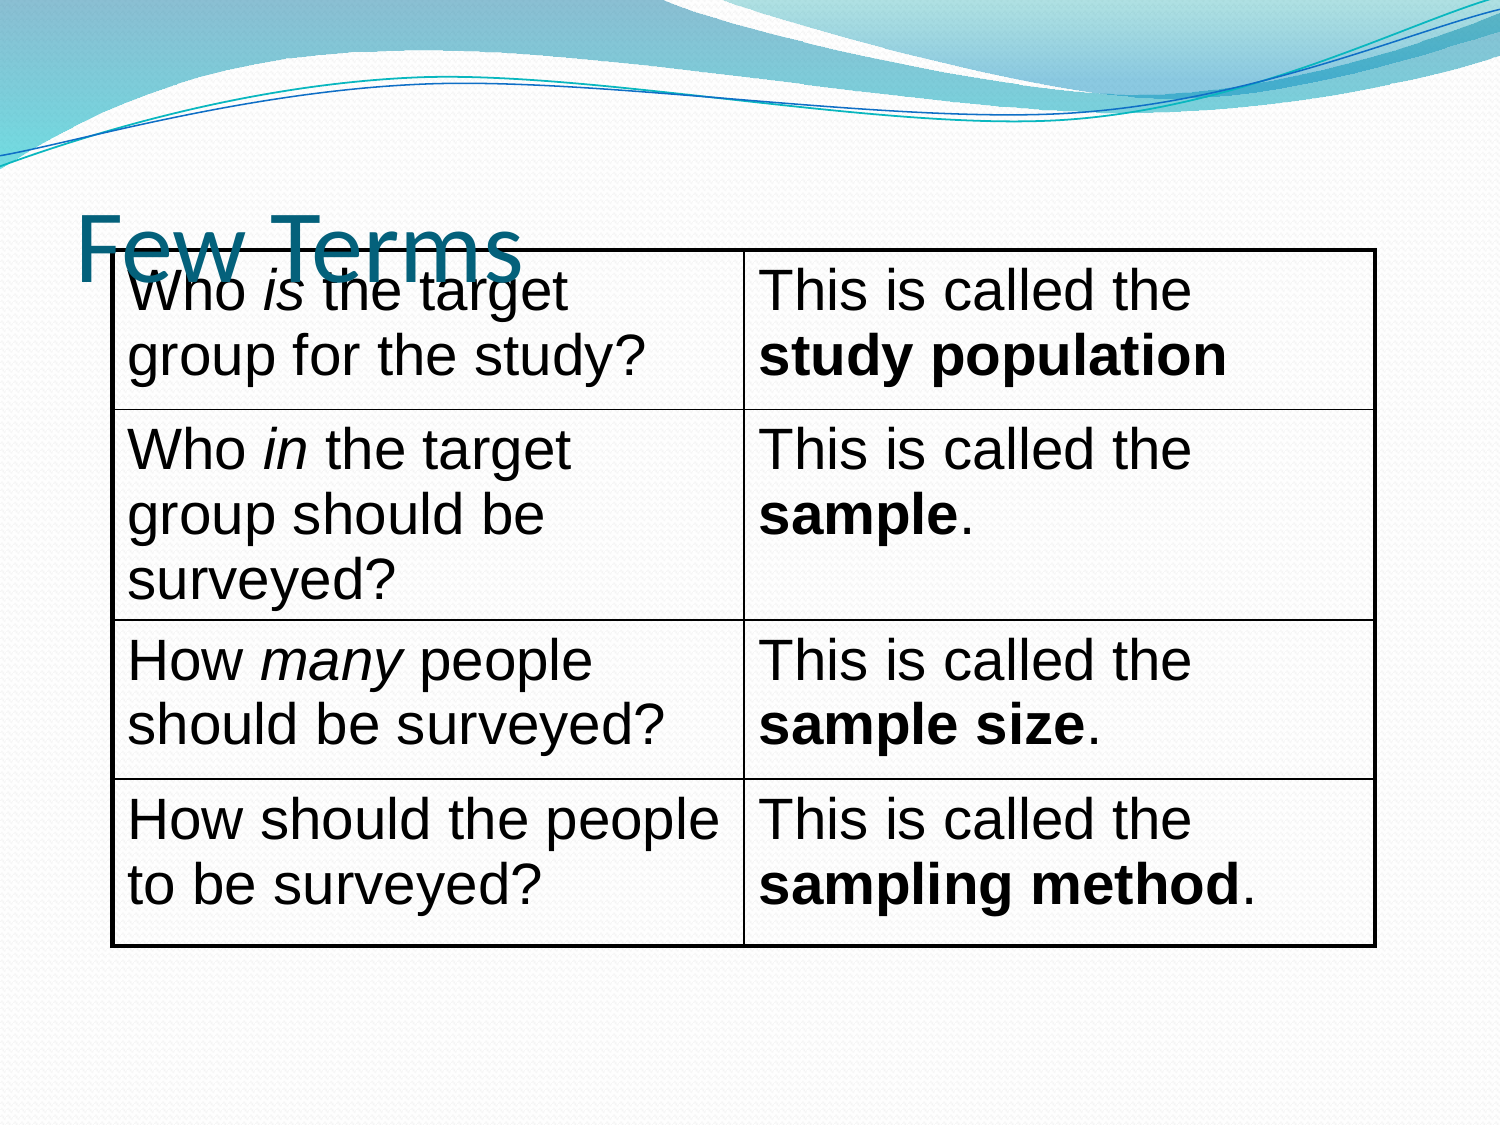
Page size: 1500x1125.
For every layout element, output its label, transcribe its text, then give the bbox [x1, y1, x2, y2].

table_cell This is called the sampling method. [745, 780, 1373, 944]
table_header Who is the target group for the study? [115, 303, 743, 409]
table_cell How should the people to be surveyed? [115, 780, 743, 944]
table_cell Who in the target group should be surveyed? [115, 410, 743, 619]
table_cell This is called the sample. [745, 410, 1373, 619]
table_header This is called the study population [745, 303, 1373, 409]
table_cell How many people should be surveyed? [115, 621, 743, 778]
title Few Terms [75, 115, 1425, 303]
table_cell This is called the sample size. [745, 621, 1373, 778]
